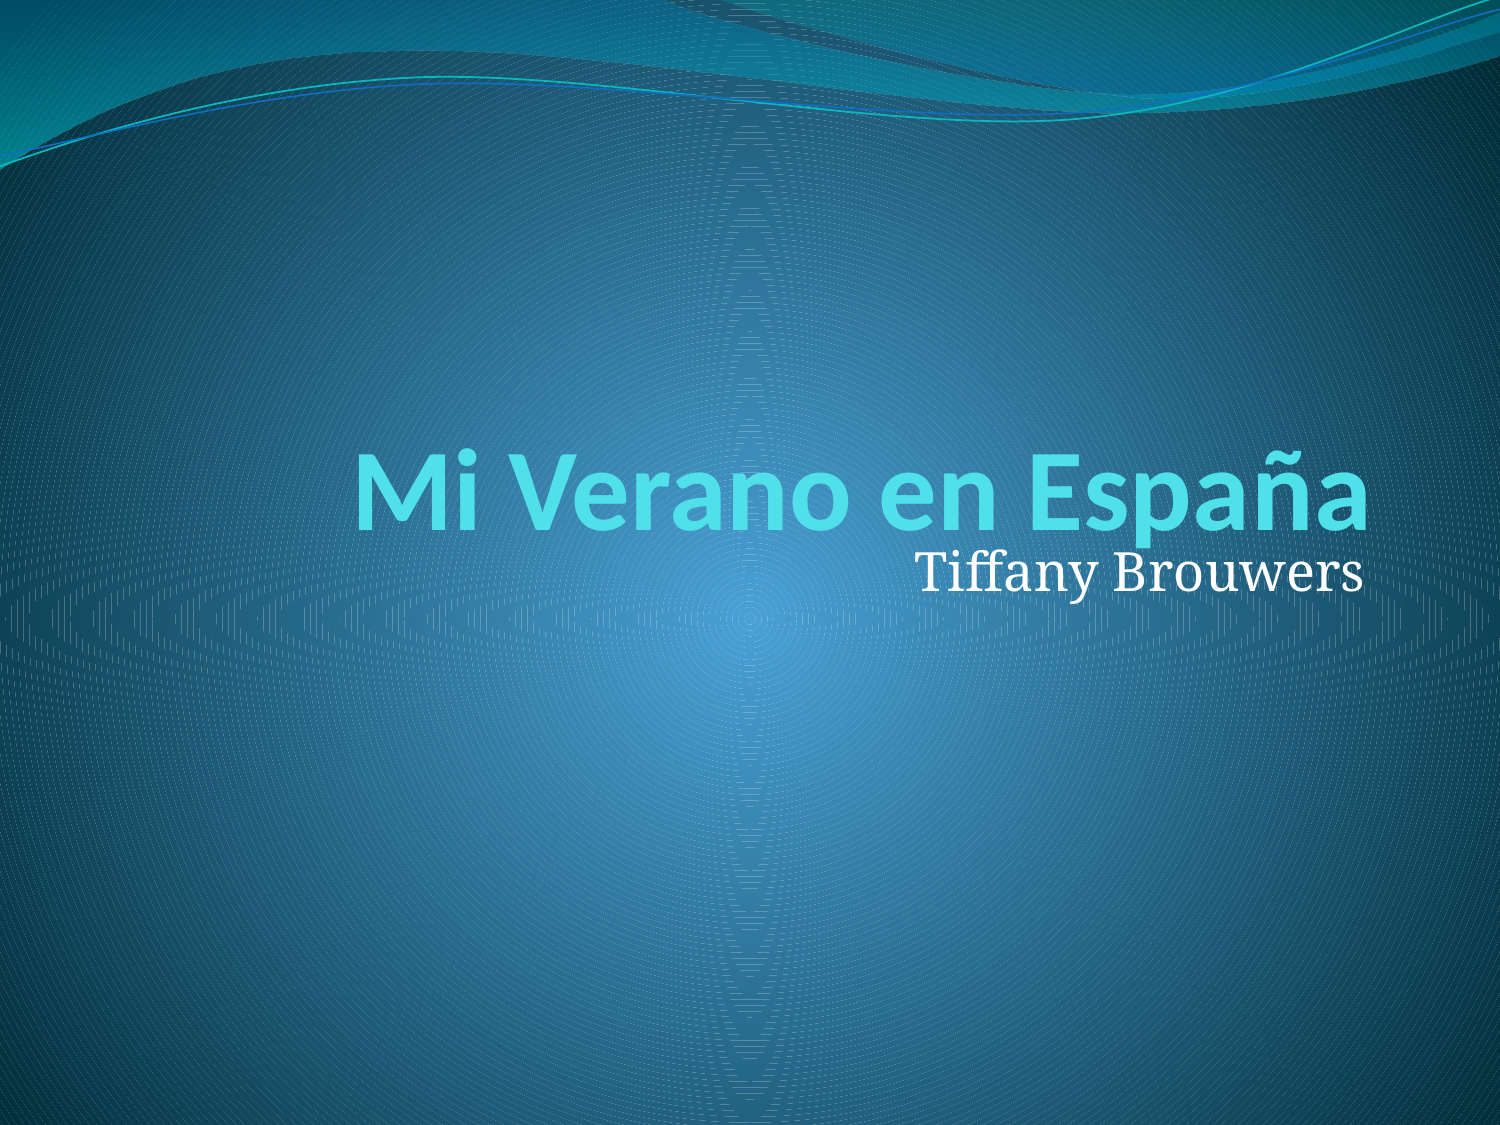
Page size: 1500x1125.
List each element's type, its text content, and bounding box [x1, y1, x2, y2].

subtitle Tiffany Brouwers [87, 529, 1376, 818]
title Mi Verano en España [99, 312, 1375, 529]
